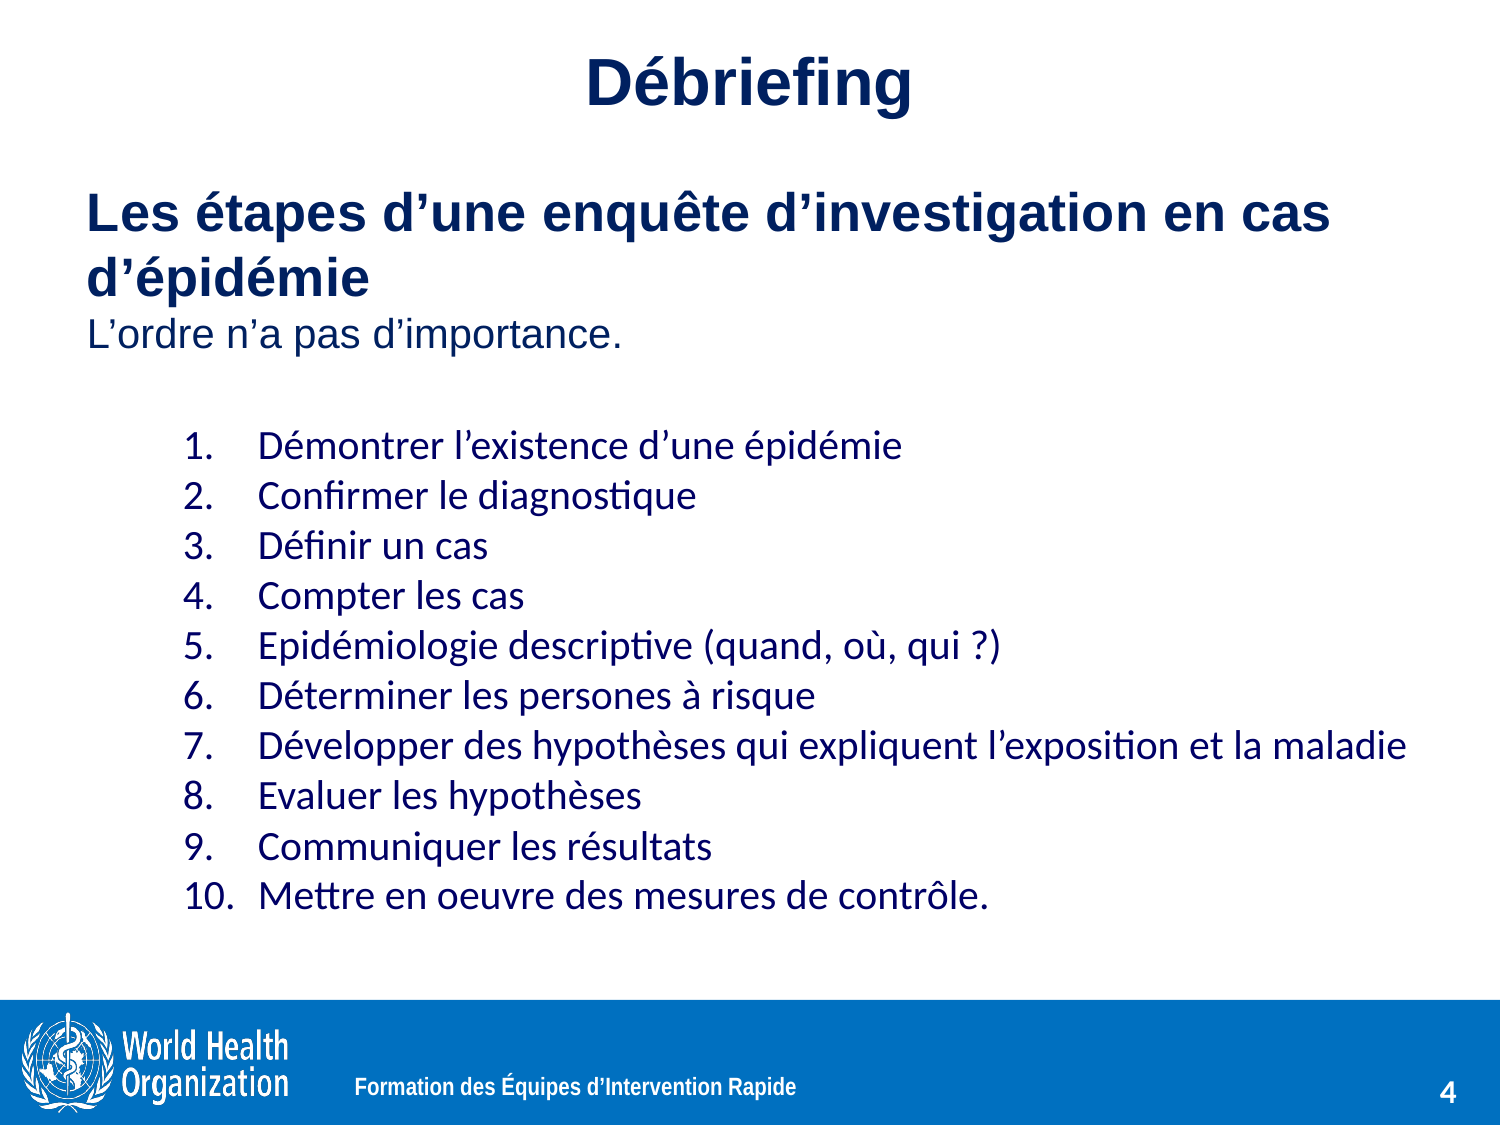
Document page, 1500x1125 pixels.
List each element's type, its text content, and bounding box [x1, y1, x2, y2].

text_box Les étapes d’une enquête d’investigation en cas d’épidémie L’ordre n’a pas d’importance. [72, 169, 1408, 365]
title Débriefing [0, 0, 1500, 173]
text_box Démontrer l’existence d’une épidémie Confirmer le diagnostique Définir un cas Compter les cas Epidémiologie descriptive (quand, où, qui ?) Déterminer les persones à risque Développer des hypothèses qui expliquent l’exposition et la maladie Evaluer les hypothèses Communiquer les résultats Mettre en oeuvre des mesures de contrôle. [168, 360, 1435, 926]
picture [21, 1012, 288, 1113]
